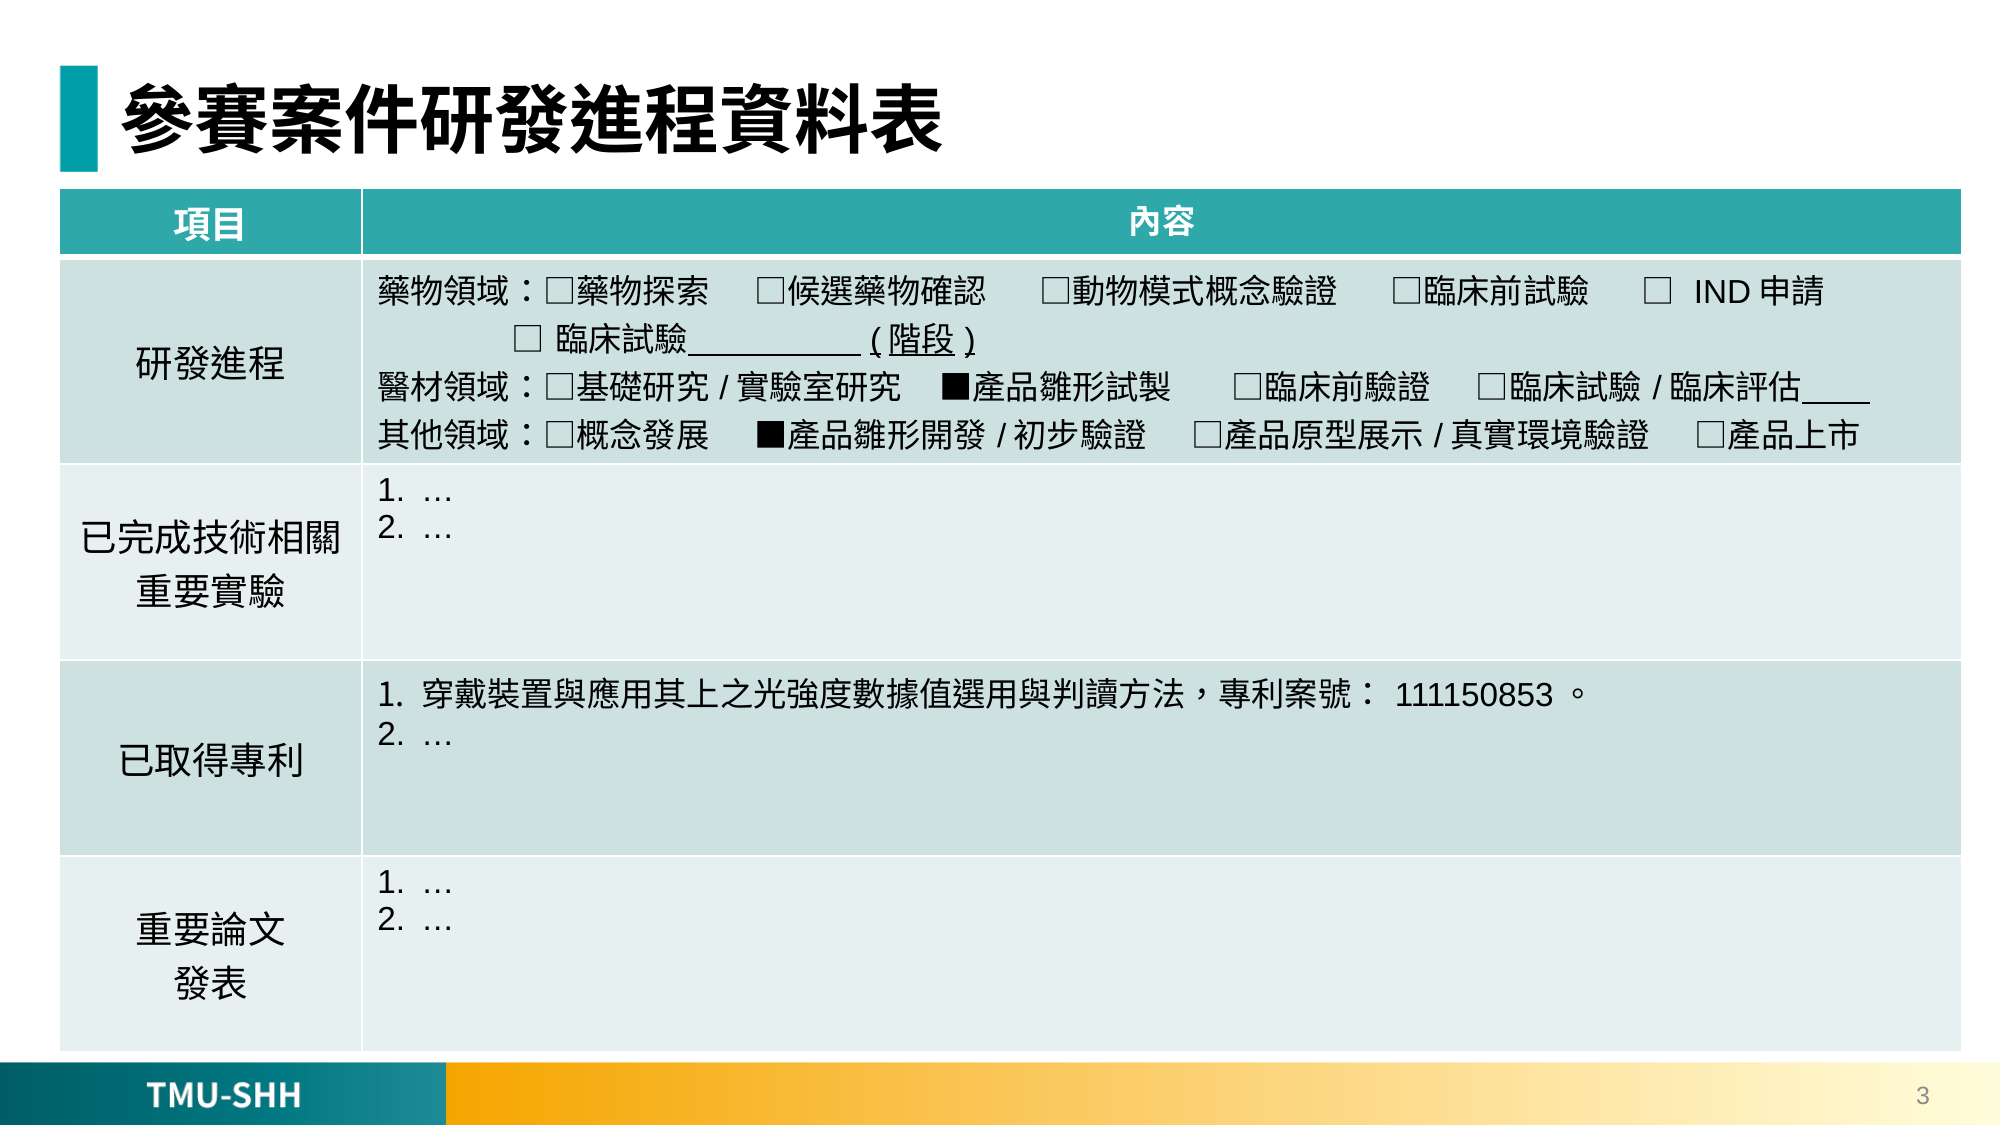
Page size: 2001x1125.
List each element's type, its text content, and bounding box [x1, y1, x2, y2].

table_header 項目 [60, 189, 361, 254]
table_cell … … [363, 465, 1961, 659]
picture [0, 0, 2001, 1125]
title 參賽案件研發進程資料表 [104, 60, 1945, 174]
table_cell … … [363, 857, 1961, 1051]
table_cell 重要論文 發表 [60, 857, 361, 1051]
slide_number 3 [1740, 1065, 1945, 1125]
table_cell 藥物領域：□藥物探索 □候選藥物確認 □動物模式概念驗證 □臨床前試驗 □ IND申請 □臨床試驗 (階段) 醫材領域：□基礎研究/實驗室研究 ■產品雛形試製 □臨床前驗證 □臨床試驗/臨床評估 其他領域：□概念發展 ■產品雛形開發/初步驗證 □產品原型展示/真實環境驗證 □產品上市 [363, 260, 1961, 463]
table_cell 穿戴裝置與應用其上之光強度數據值選用與判讀方法，專利案號：111150853。 … [363, 661, 1961, 855]
table_cell 研發進程 [60, 260, 361, 463]
table_header 內容 [363, 189, 1961, 254]
table_cell 已完成技術相關 重要實驗 [60, 465, 361, 659]
table_cell 已取得專利 [60, 661, 361, 855]
